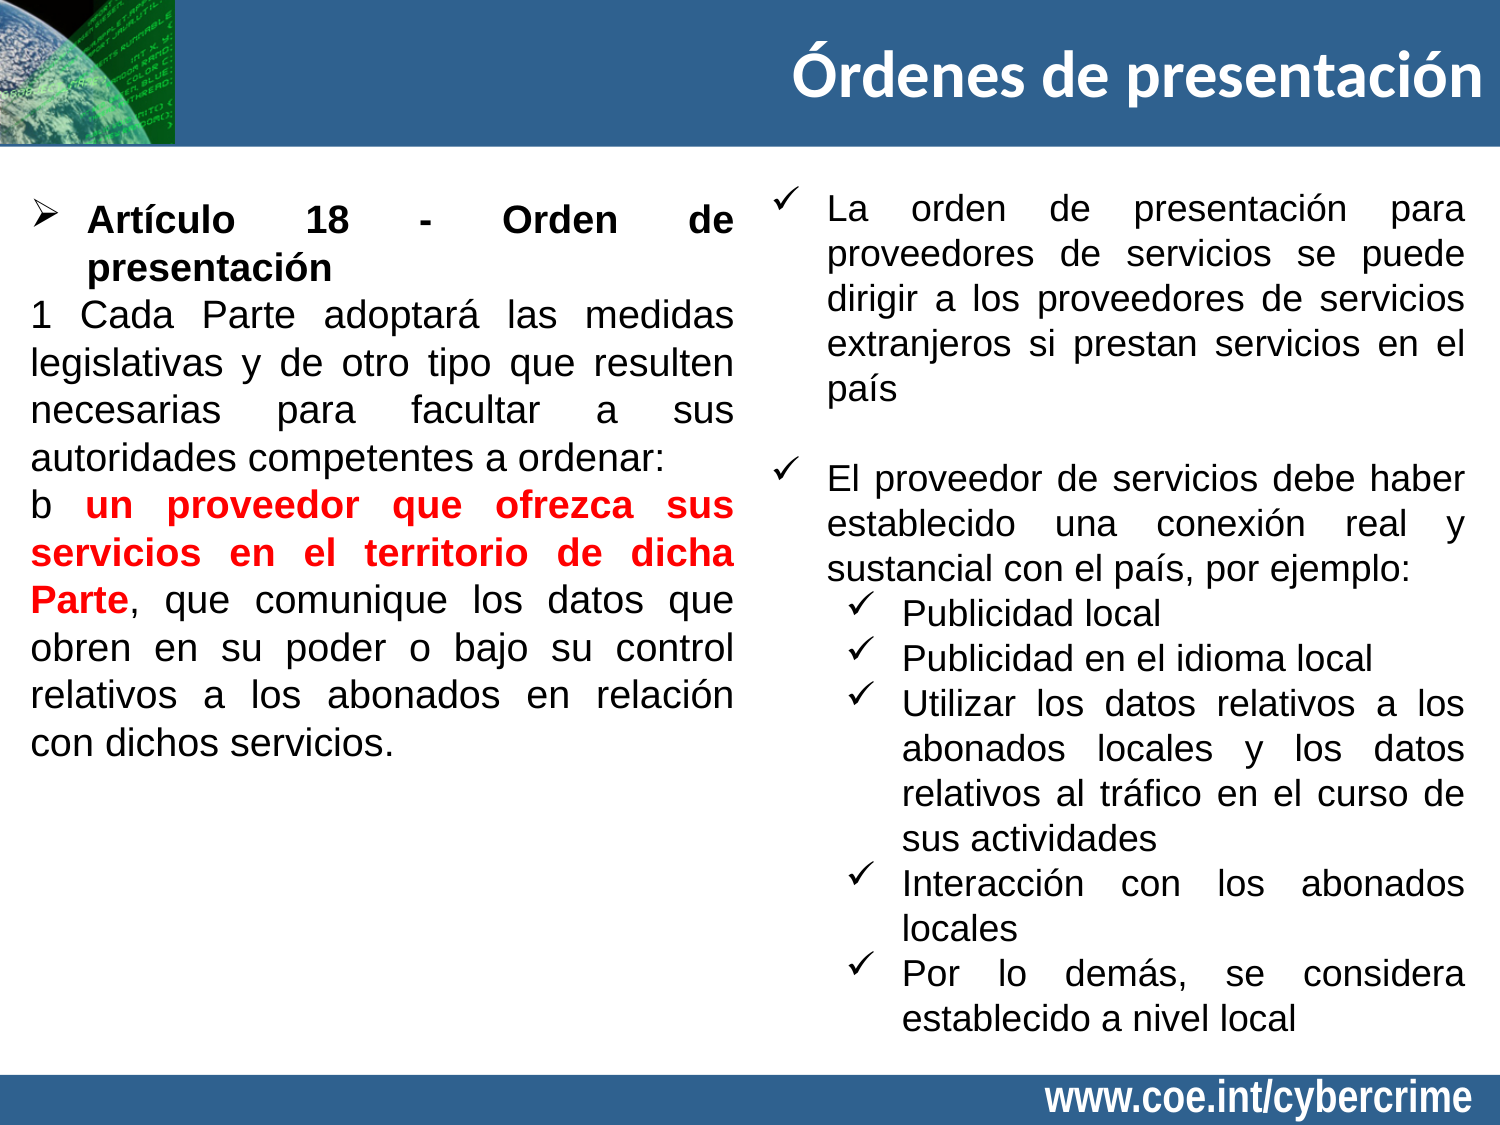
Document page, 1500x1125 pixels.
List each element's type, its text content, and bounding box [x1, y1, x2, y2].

text_box Órdenes de presentación [177, 0, 1500, 149]
text_box Artículo 18 - Orden de presentación 1 Cada Parte adoptará las medidas legislativas y de otro tipo que resulten necesarias para facultar a sus autoridades competentes a ordenar: b un proveedor que ofrezca sus servicios en el territorio de dicha Parte, que comunique los datos que obren en su poder o bajo su control relativos a los abonados en relación con dichos servicios. [15, 186, 750, 772]
text_box [0, 1073, 1030, 1125]
text_box www.coe.int/cybercrime [1030, 1059, 1500, 1125]
text_box La orden de presentación para proveedores de servicios se puede dirigir a los proveedores de servicios extranjeros si prestan servicios en el país El proveedor de servicios debe haber establecido una conexión real y sustancial con el país, por ejemplo: Publicidad local Publicidad en el idioma local Utilizar los datos relativos a los abonados locales y los datos relativos al tráfico en el curso de sus actividades Interacción con los abonados locales Por lo demás, se considera establecido a nivel local [755, 176, 1480, 1047]
picture [0, 0, 175, 144]
